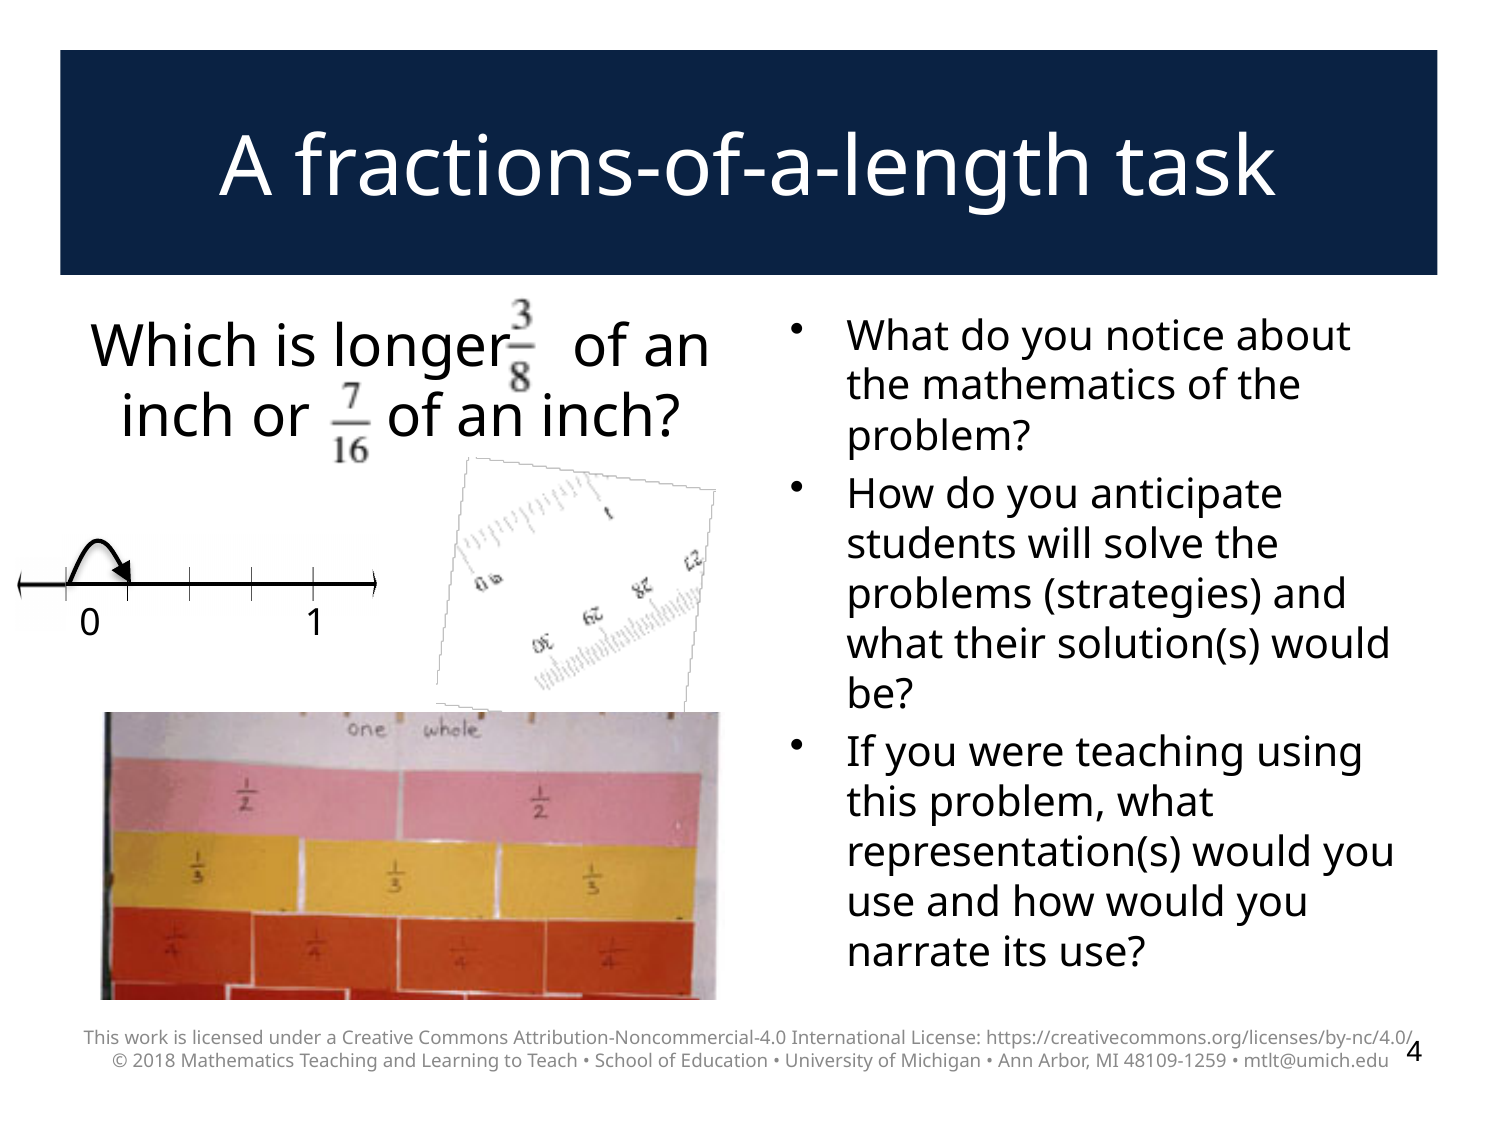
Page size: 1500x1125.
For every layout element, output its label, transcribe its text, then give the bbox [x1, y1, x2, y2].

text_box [15, 534, 379, 652]
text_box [326, 375, 372, 464]
picture [99, 457, 726, 1000]
list What do you notice about the mathematics of the problem? How do you anticipate students will solve the problems (strategies) and what their solution(s) would be? If you were teaching using this problem, what representation(s) would you use and how would you narrate its use? [774, 300, 1438, 1002]
list Which is longer of an inch or of an inch? [64, 300, 738, 1002]
footer This work is licensed under a Creative Commons Attribution-Noncommercial-4.0 International License: https://creativecommons.org/licenses/by-nc/4.0/ © 2018 Mathematics Teaching and Learning to Teach • School of Education • University of Michigan • Ann Arbor, MI 48109-1259 • mtlt@umich.edu [62, 1009, 1438, 1088]
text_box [501, 292, 537, 393]
title A fractions-of-a-length task [60, 50, 1438, 275]
